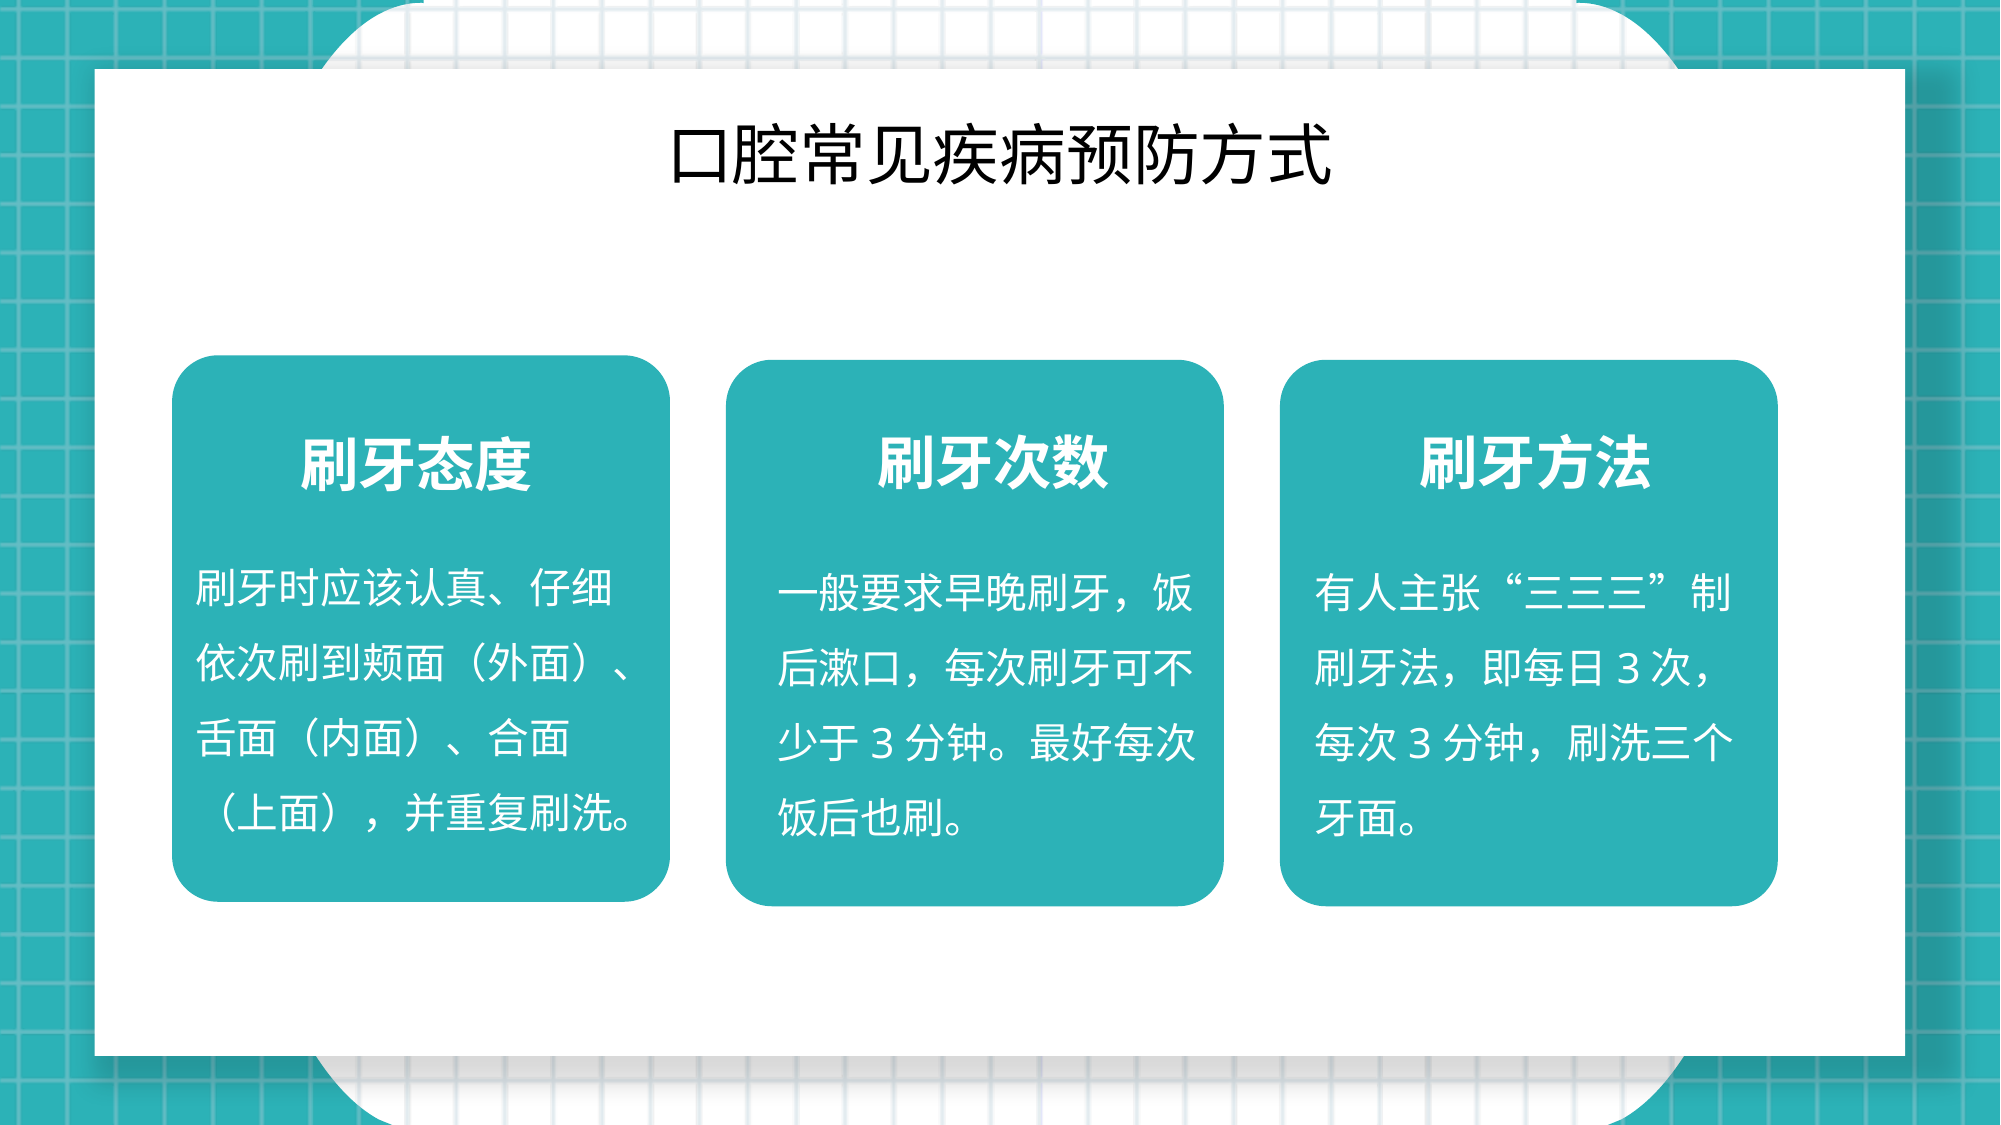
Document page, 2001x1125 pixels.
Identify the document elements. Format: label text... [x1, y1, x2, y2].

picture [3, 0, 2000, 1125]
text_box [171, 354, 431, 903]
text_box 有人主张“三三三”制刷牙法，即每日3次，每次3分钟，刷洗三个牙面。 [1569, 534, 1773, 849]
text_box [1569, 358, 1779, 908]
text_box [94, 68, 431, 1057]
text_box 刷牙时应该认真、仔细 依次刷到颊面（外面）、舌面（内面）、合面（上面），并重复刷洗。 [180, 529, 431, 845]
text_box 刷牙态度 [276, 420, 431, 506]
text_box [1569, 68, 1906, 1057]
text_box 刷牙方法 [1569, 418, 1677, 504]
